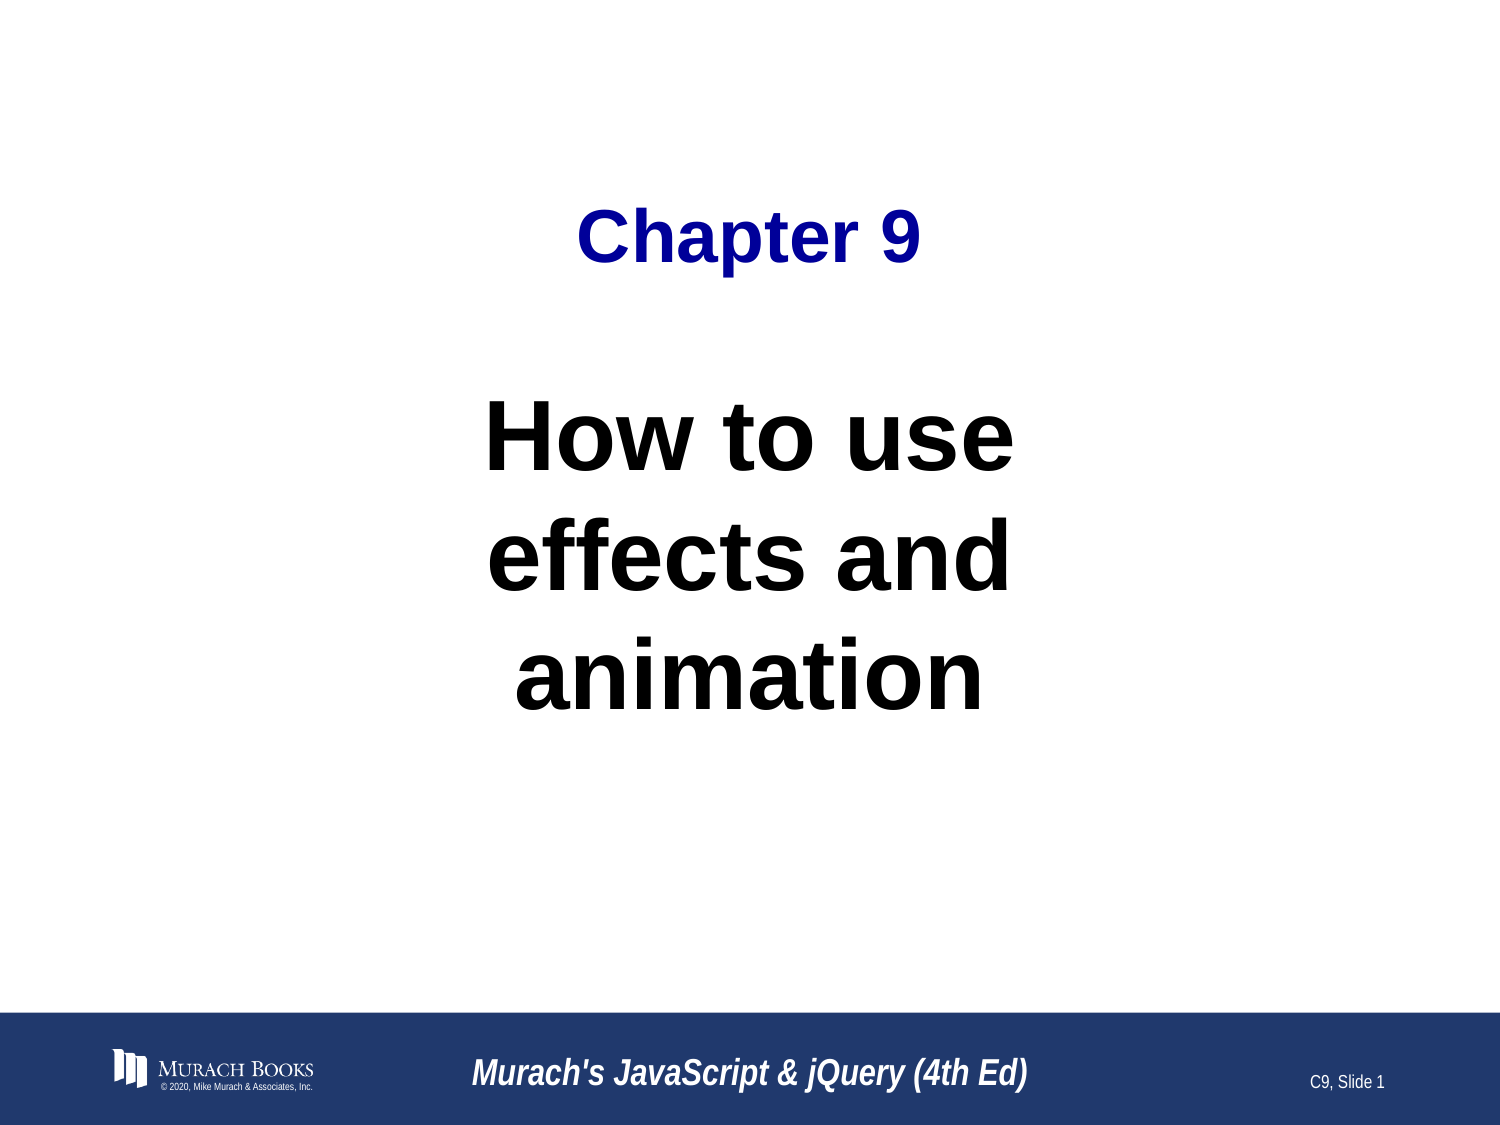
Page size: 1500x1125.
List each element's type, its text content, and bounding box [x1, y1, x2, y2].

list How to use effects and animation [312, 362, 1188, 850]
slide_number C9, Slide 1 [1087, 1025, 1400, 1100]
title Chapter 9 [112, 187, 1388, 279]
footer © 2020, Mike Murach & Associates, Inc. [12, 1025, 463, 1100]
slide_number Murach's JavaScript & jQuery (4th Ed) [463, 1025, 1050, 1100]
